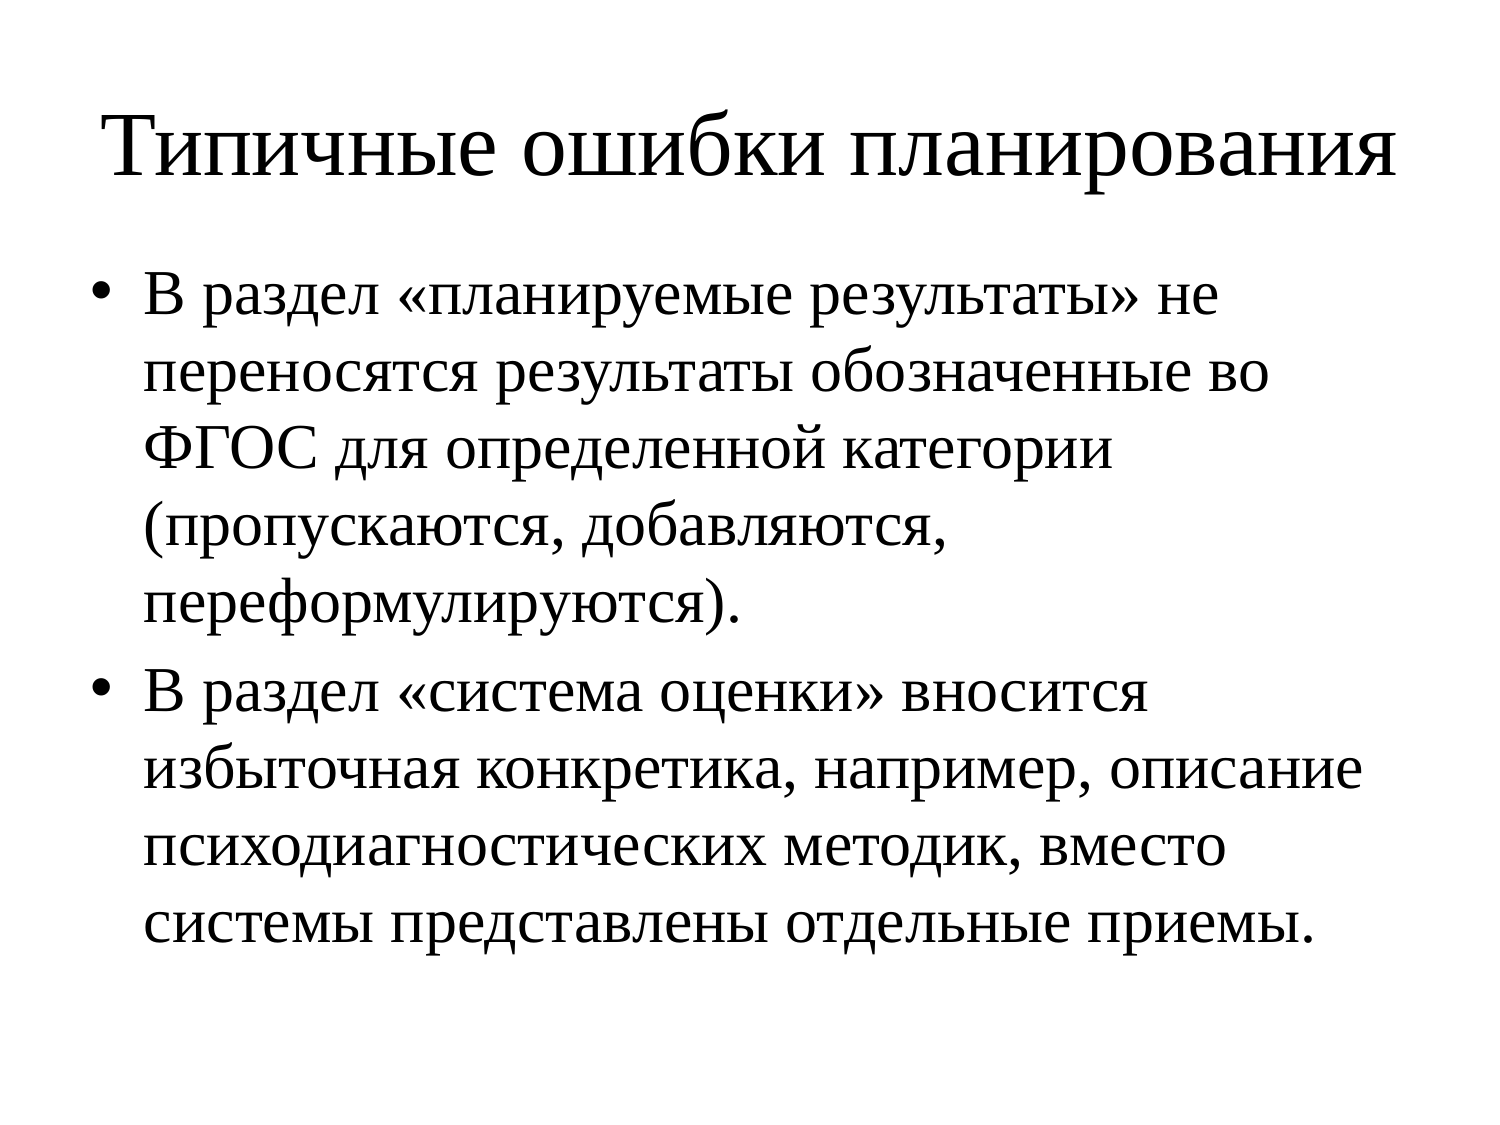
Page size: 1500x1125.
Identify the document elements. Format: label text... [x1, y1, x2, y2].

title Типичные ошибки планирования [75, 45, 1425, 233]
list В раздел «планируемые результаты» не переносятся результаты обозначенные во ФГОС для определенной категории (пропускаются, добавляются, переформулируются). В раздел «система оценки» вносится избыточная конкретика, например, описание психодиагностических методик, вместо системы представлены отдельные приемы. [75, 243, 1436, 1024]
